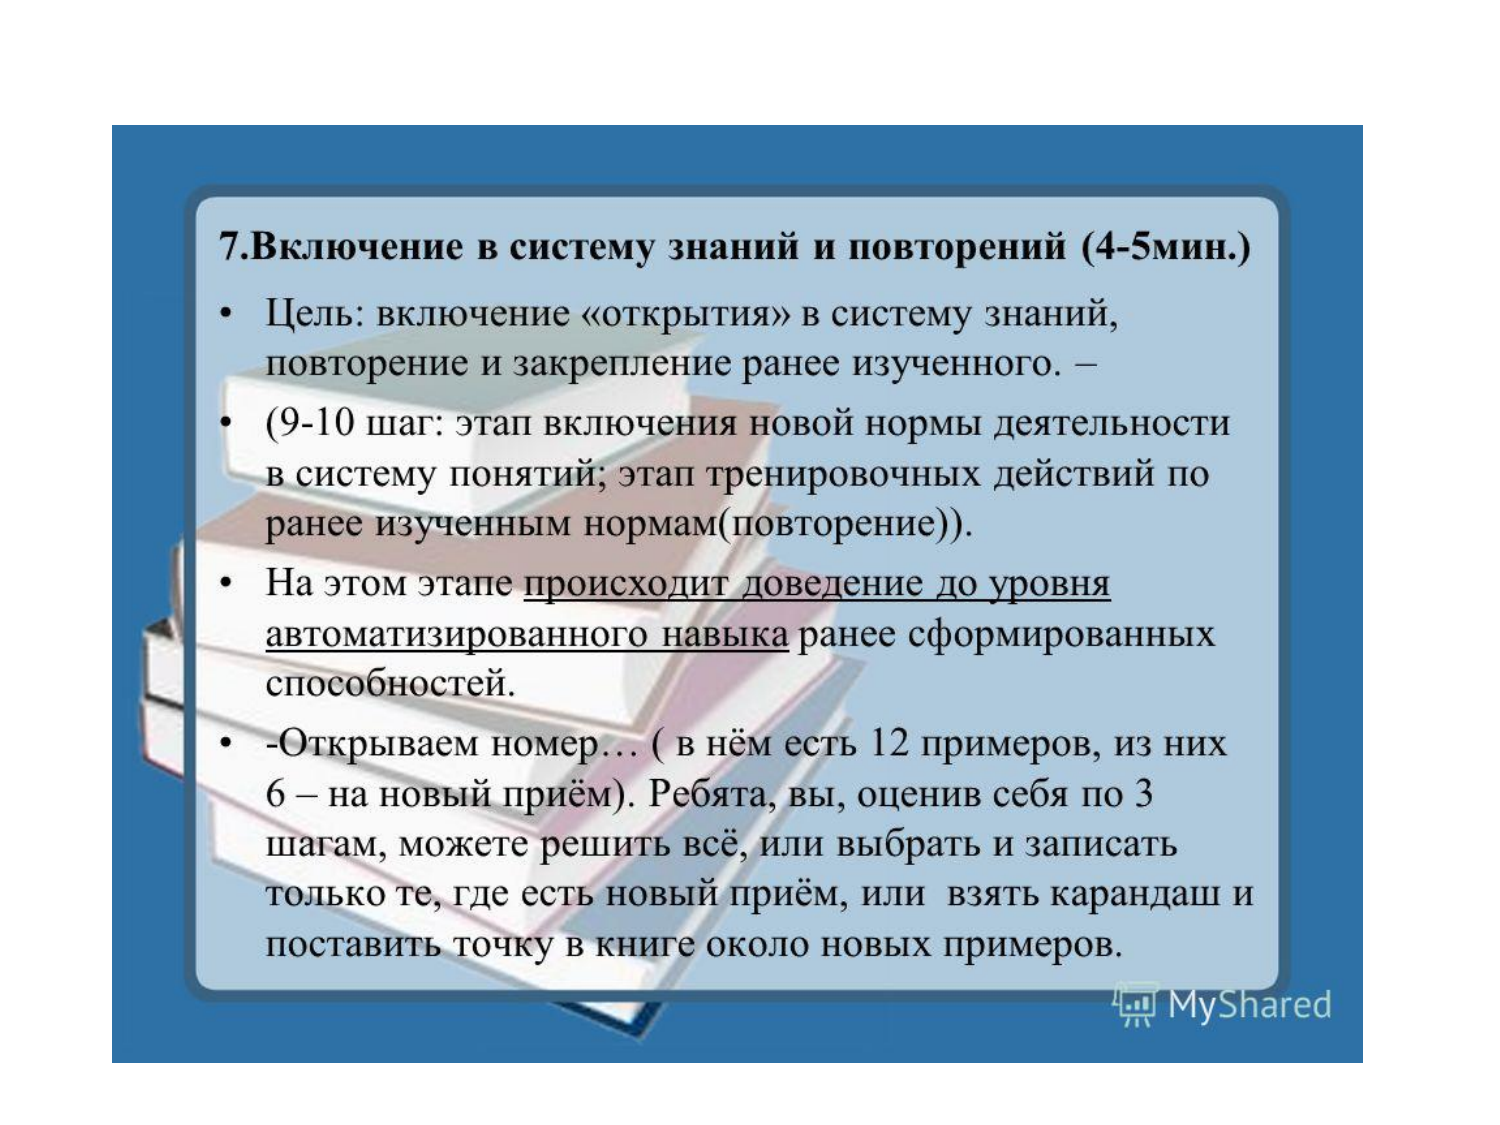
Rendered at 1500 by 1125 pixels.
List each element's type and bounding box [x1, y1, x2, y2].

picture [111, 125, 1363, 1064]
